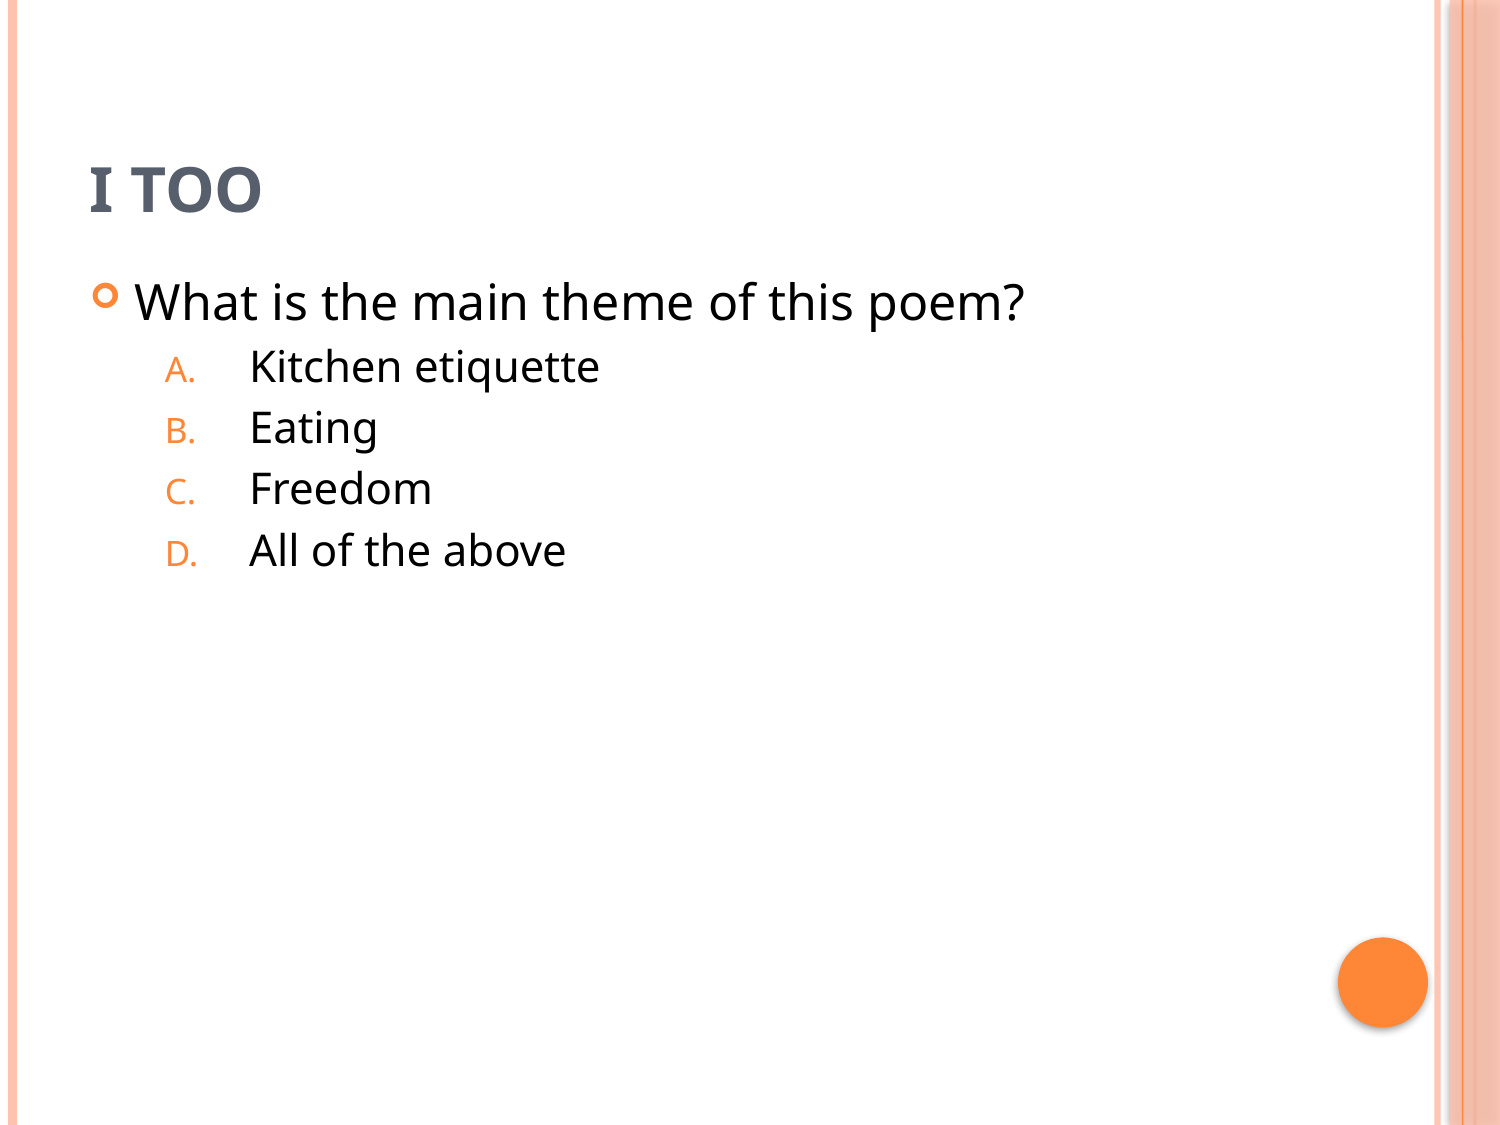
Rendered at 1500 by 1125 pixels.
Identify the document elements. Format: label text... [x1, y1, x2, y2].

list What is the main theme of this poem? Kitchen etiquette Eating Freedom All of the above [75, 262, 1300, 1062]
title I Too [75, 45, 1300, 233]
